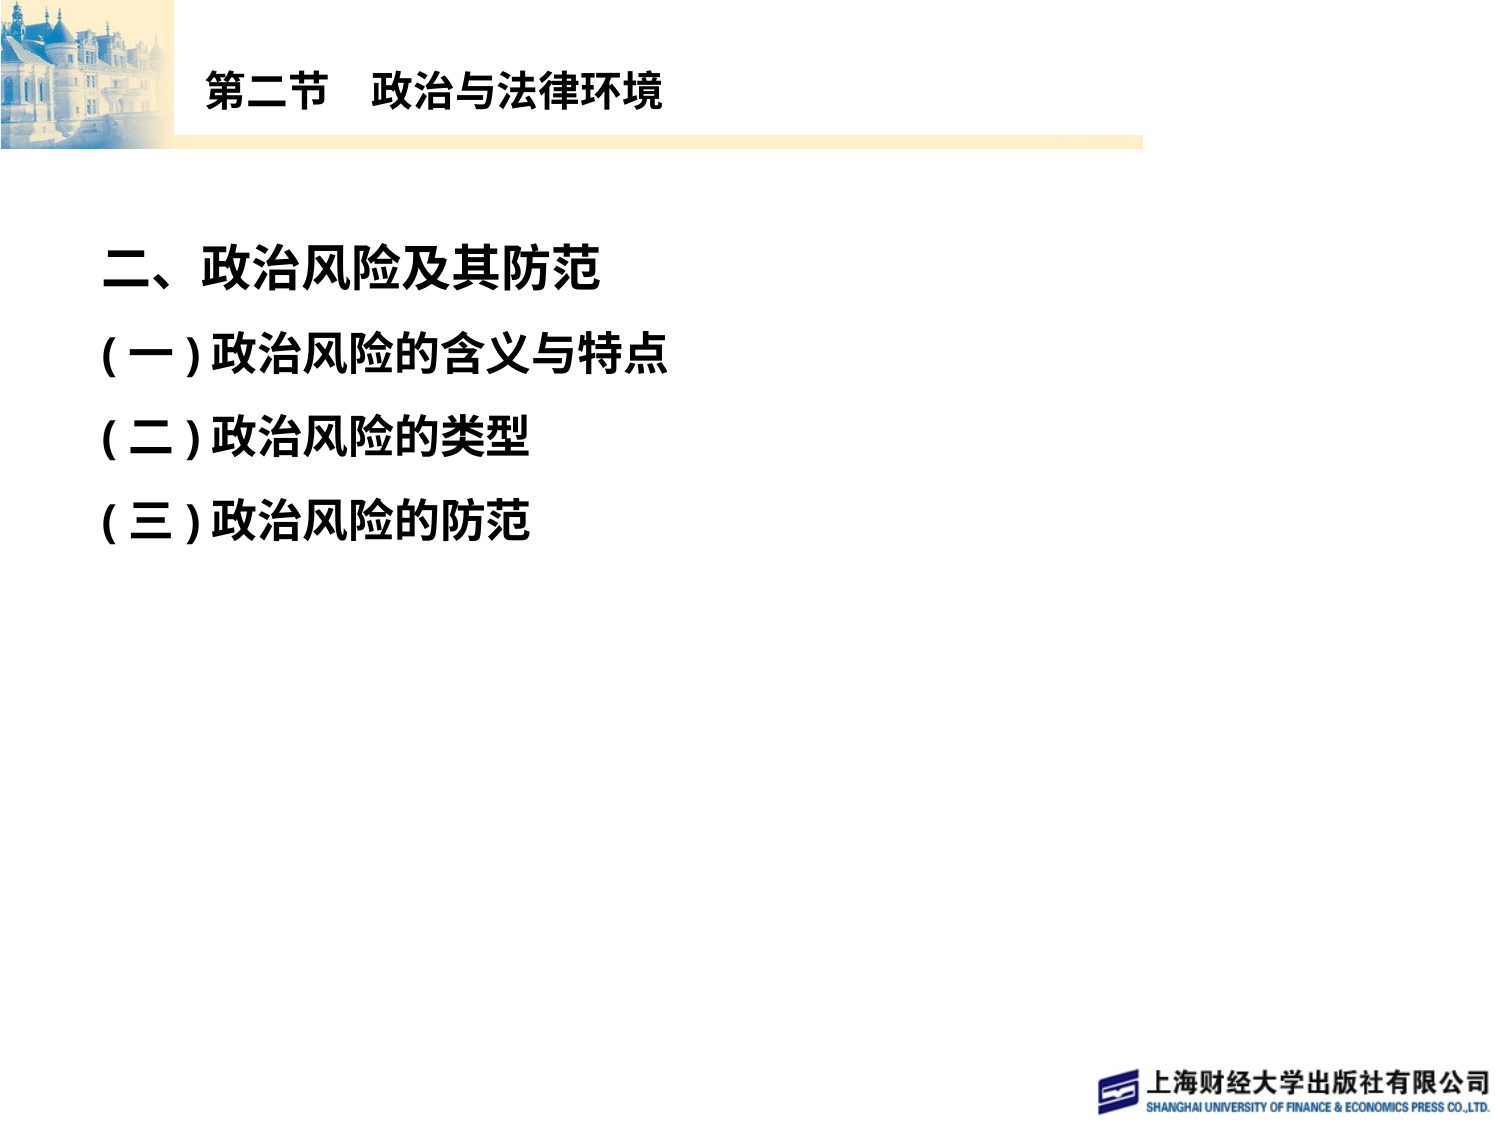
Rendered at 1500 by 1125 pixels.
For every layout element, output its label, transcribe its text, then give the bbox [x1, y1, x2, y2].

title 第二节 政治与法律环境 [189, 36, 1262, 143]
list 二、政治风险及其防范 (一)政治风险的含义与特点 (二)政治风险的类型 (三)政治风险的防范 [86, 207, 1425, 1071]
picture [0, 0, 1143, 149]
picture [1097, 1065, 1494, 1120]
